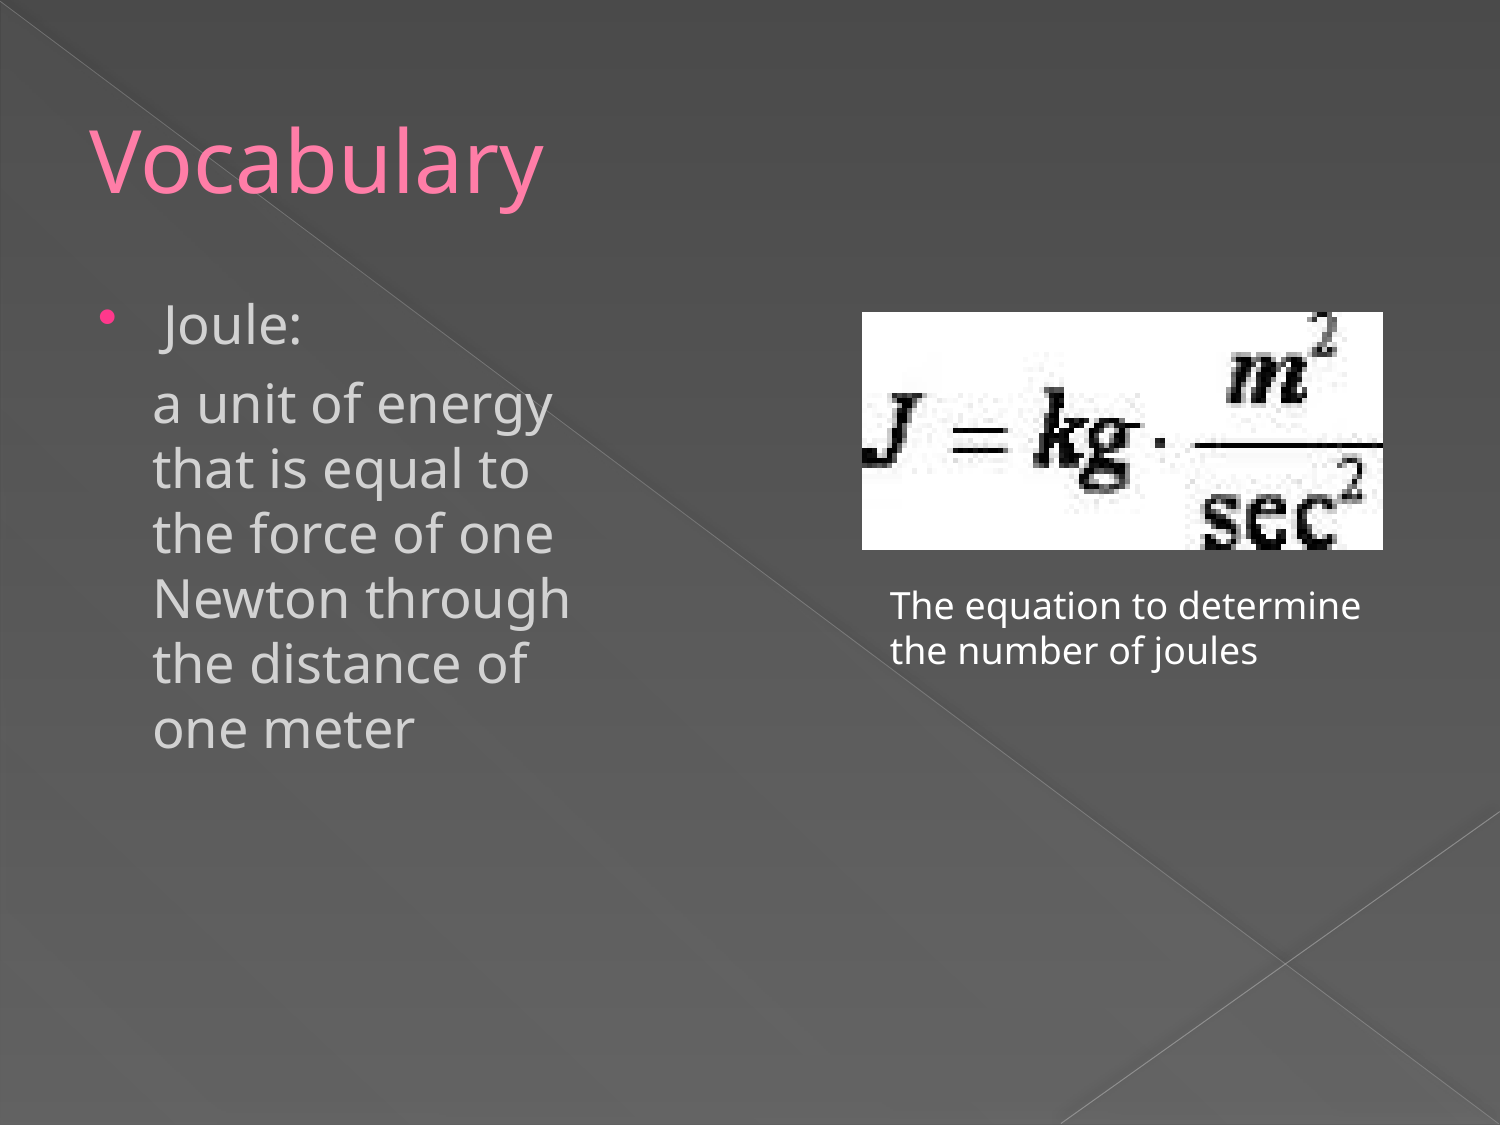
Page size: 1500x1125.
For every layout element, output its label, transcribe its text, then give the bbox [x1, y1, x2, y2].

title Vocabulary [75, 43, 1425, 274]
text_box a unit of energy that is equal to the force of one Newton through the distance of one meter [137, 362, 588, 832]
list Joule: [75, 282, 738, 375]
text_box The equation to determine the number of joules [874, 574, 1400, 680]
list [862, 312, 1384, 551]
